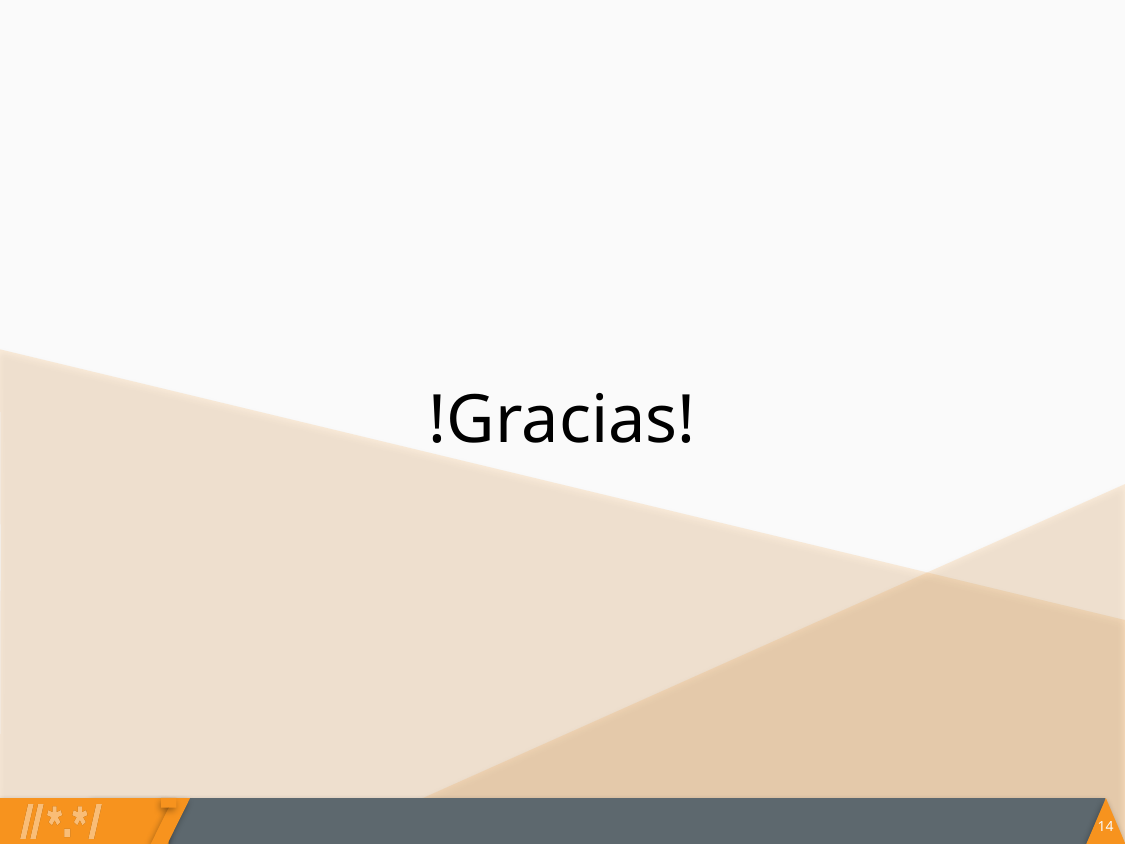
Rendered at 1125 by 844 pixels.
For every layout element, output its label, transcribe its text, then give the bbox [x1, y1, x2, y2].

title !Gracias! [43, 368, 1082, 476]
